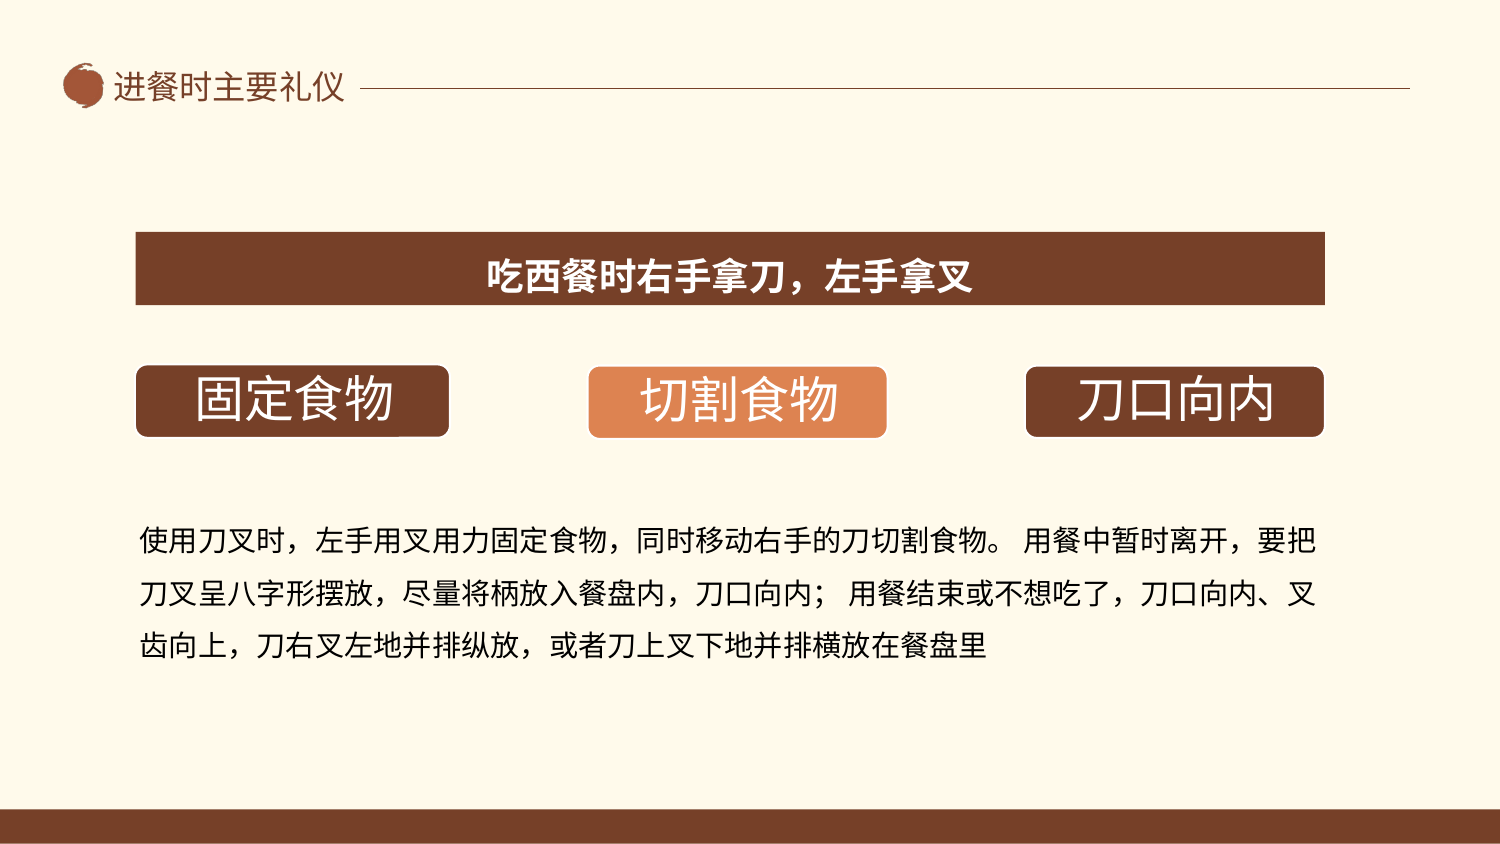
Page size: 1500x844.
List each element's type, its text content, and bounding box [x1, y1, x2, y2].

picture [60, 60, 107, 111]
text_box 吃西餐时右手拿刀，左手拿叉 [135, 231, 1325, 306]
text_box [1024, 365, 1325, 438]
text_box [587, 365, 888, 439]
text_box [134, 364, 450, 438]
text_box 使用刀叉时，左手用叉用力固定食物，同时移动右手的刀切割食物。 用餐中暂时离开，要把刀叉呈八字形摆放，尽量将柄放入餐盘内，刀口向内； 用餐结束或不想吃了，刀口向内、叉齿向上，刀右叉左地并排纵放，或者刀上叉下地并排横放在餐盘里 [125, 497, 1352, 670]
